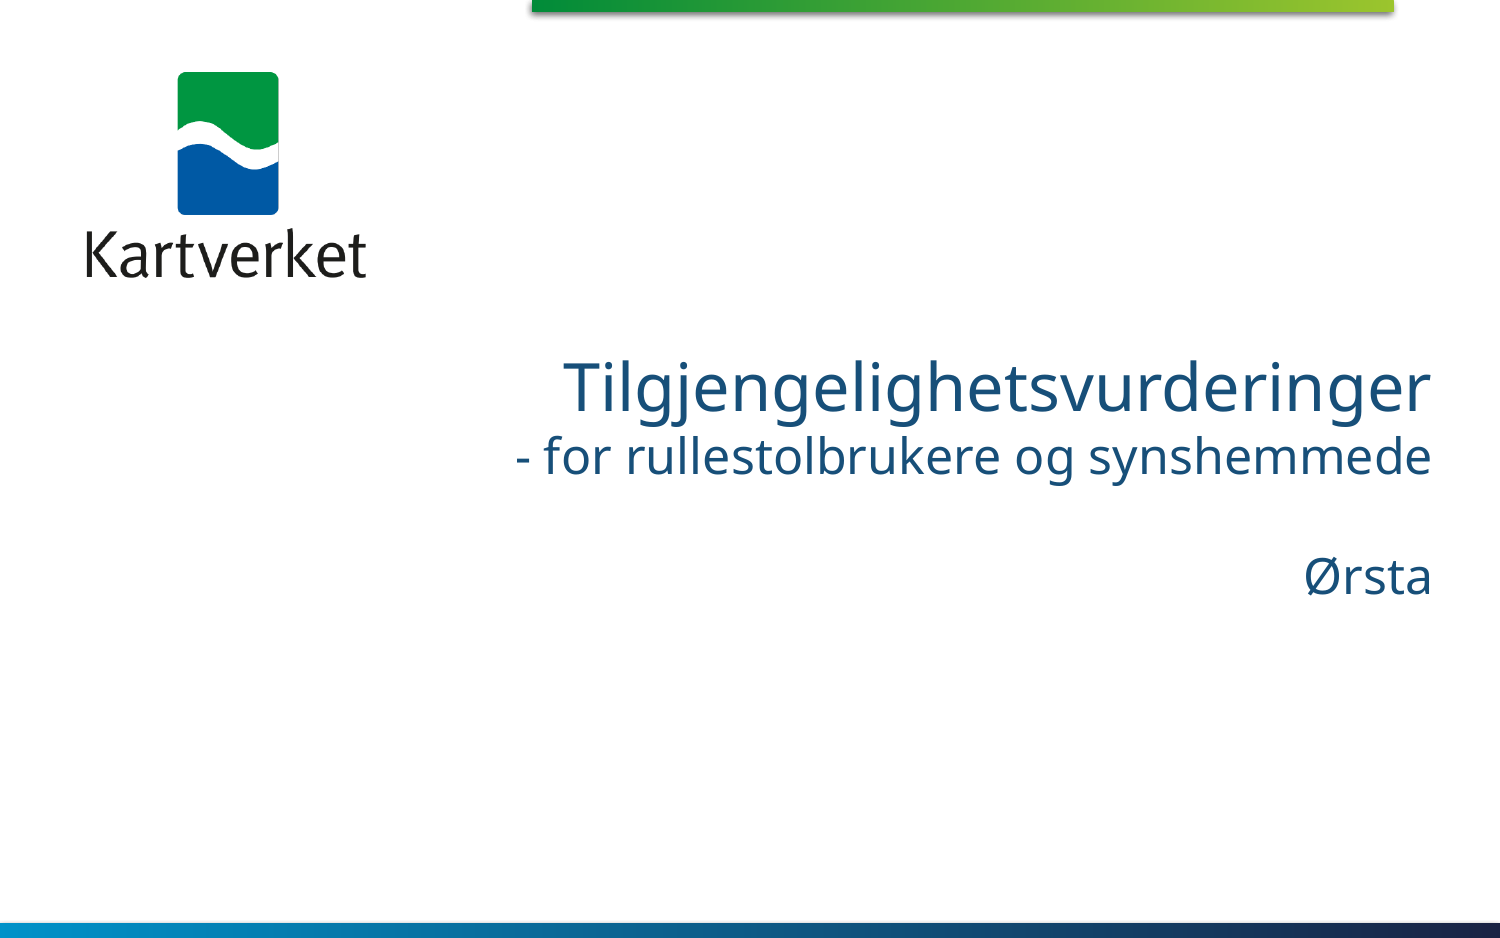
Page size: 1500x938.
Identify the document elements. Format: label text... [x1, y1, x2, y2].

text_box Tilgjengelighetsvurderinger - for rullestolbrukere og synshemmede Ørsta [66, 337, 1449, 613]
